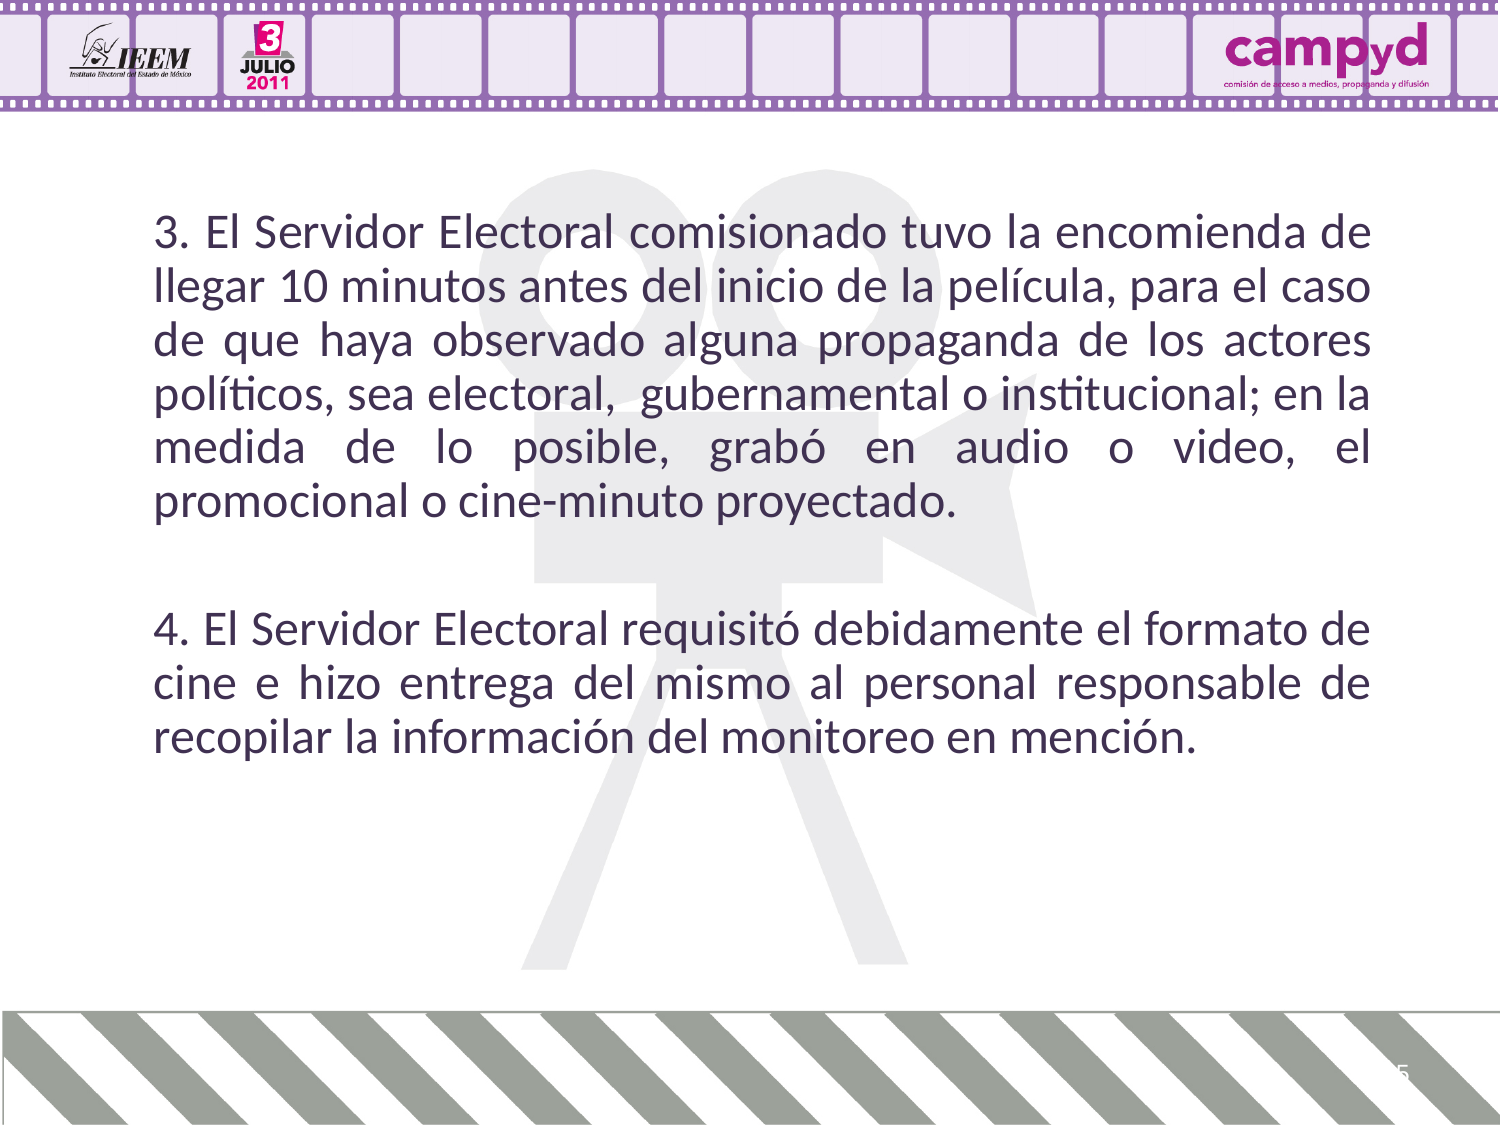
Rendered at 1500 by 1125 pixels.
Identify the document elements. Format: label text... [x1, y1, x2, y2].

list 3. El Servidor Electoral comisionado tuvo la encomienda de llegar 10 minutos antes del inicio de la película, para el caso de que haya observado alguna propaganda de los actores políticos, sea electoral, gubernamental o institucional; en la medida de lo posible, grabó en audio o video, el promocional o cine-minuto proyectado. 4. El Servidor Electoral requisitó debidamente el formato de cine e hizo entrega del mismo al personal responsable de recopilar la información del monitoreo en mención. [123, 197, 1388, 859]
picture [0, 0, 1500, 1125]
slide_number 15 [1074, 1042, 1425, 1103]
